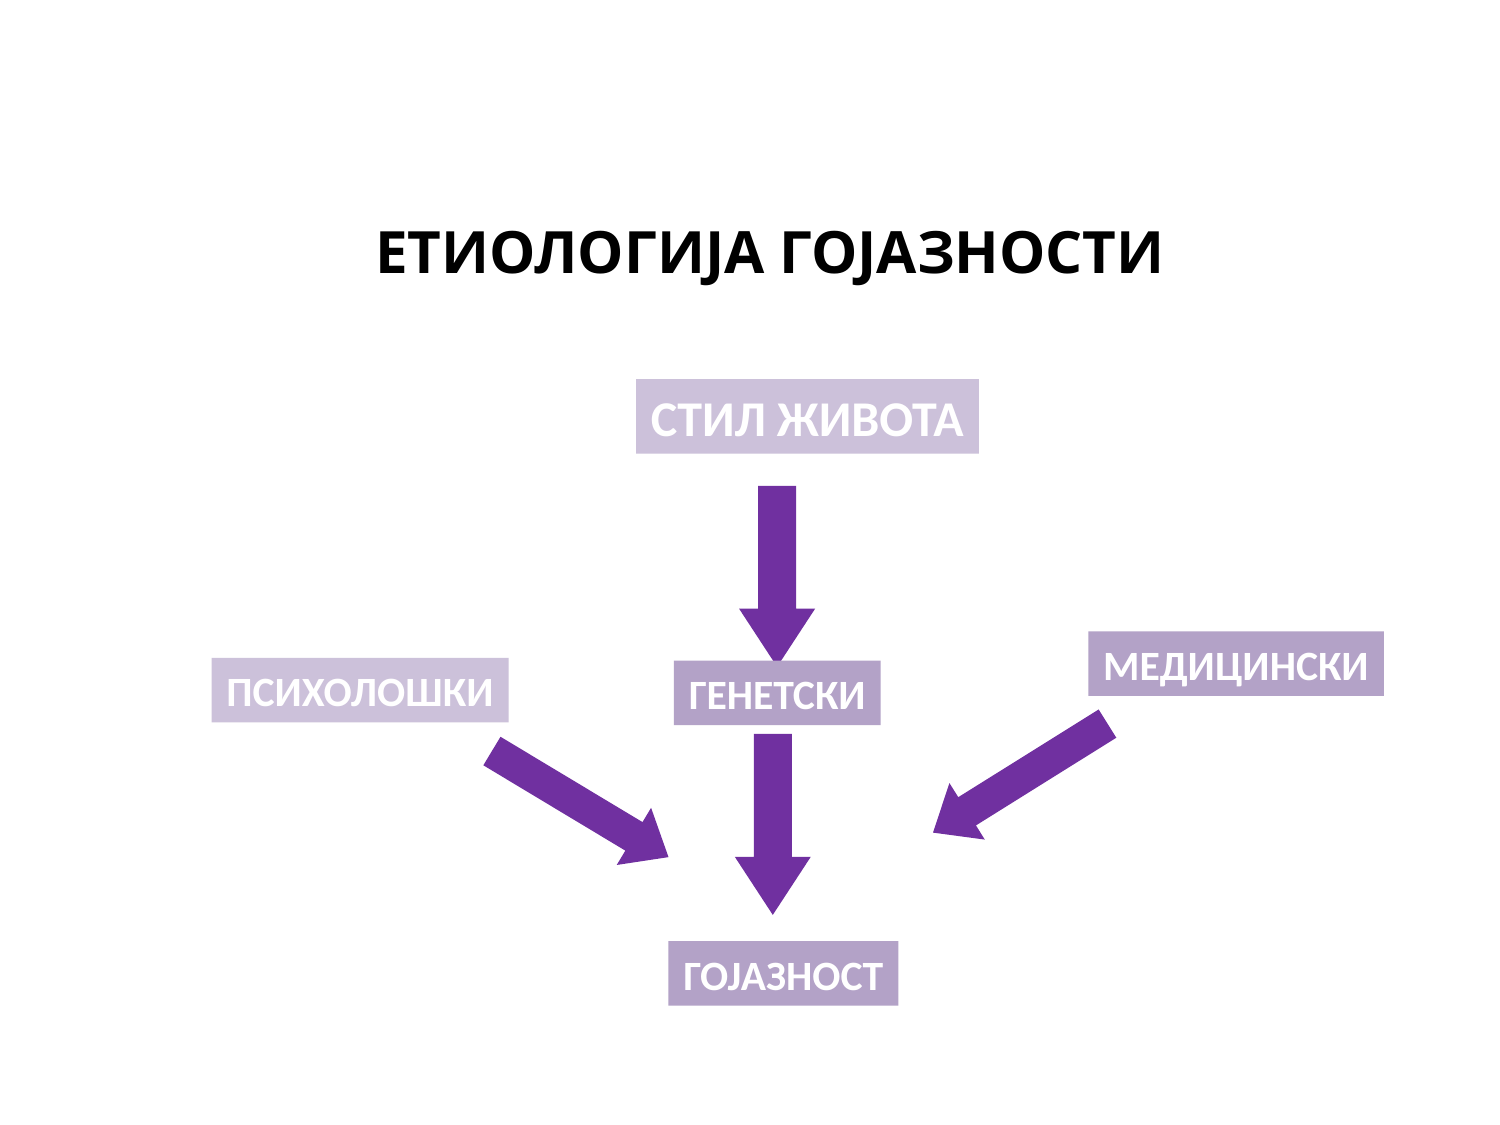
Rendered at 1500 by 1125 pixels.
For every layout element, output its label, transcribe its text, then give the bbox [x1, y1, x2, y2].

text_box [163, 378, 1401, 1035]
text_box ЕТИОЛОГИЈА ГОЈАЗНОСТИ [360, 208, 1223, 293]
